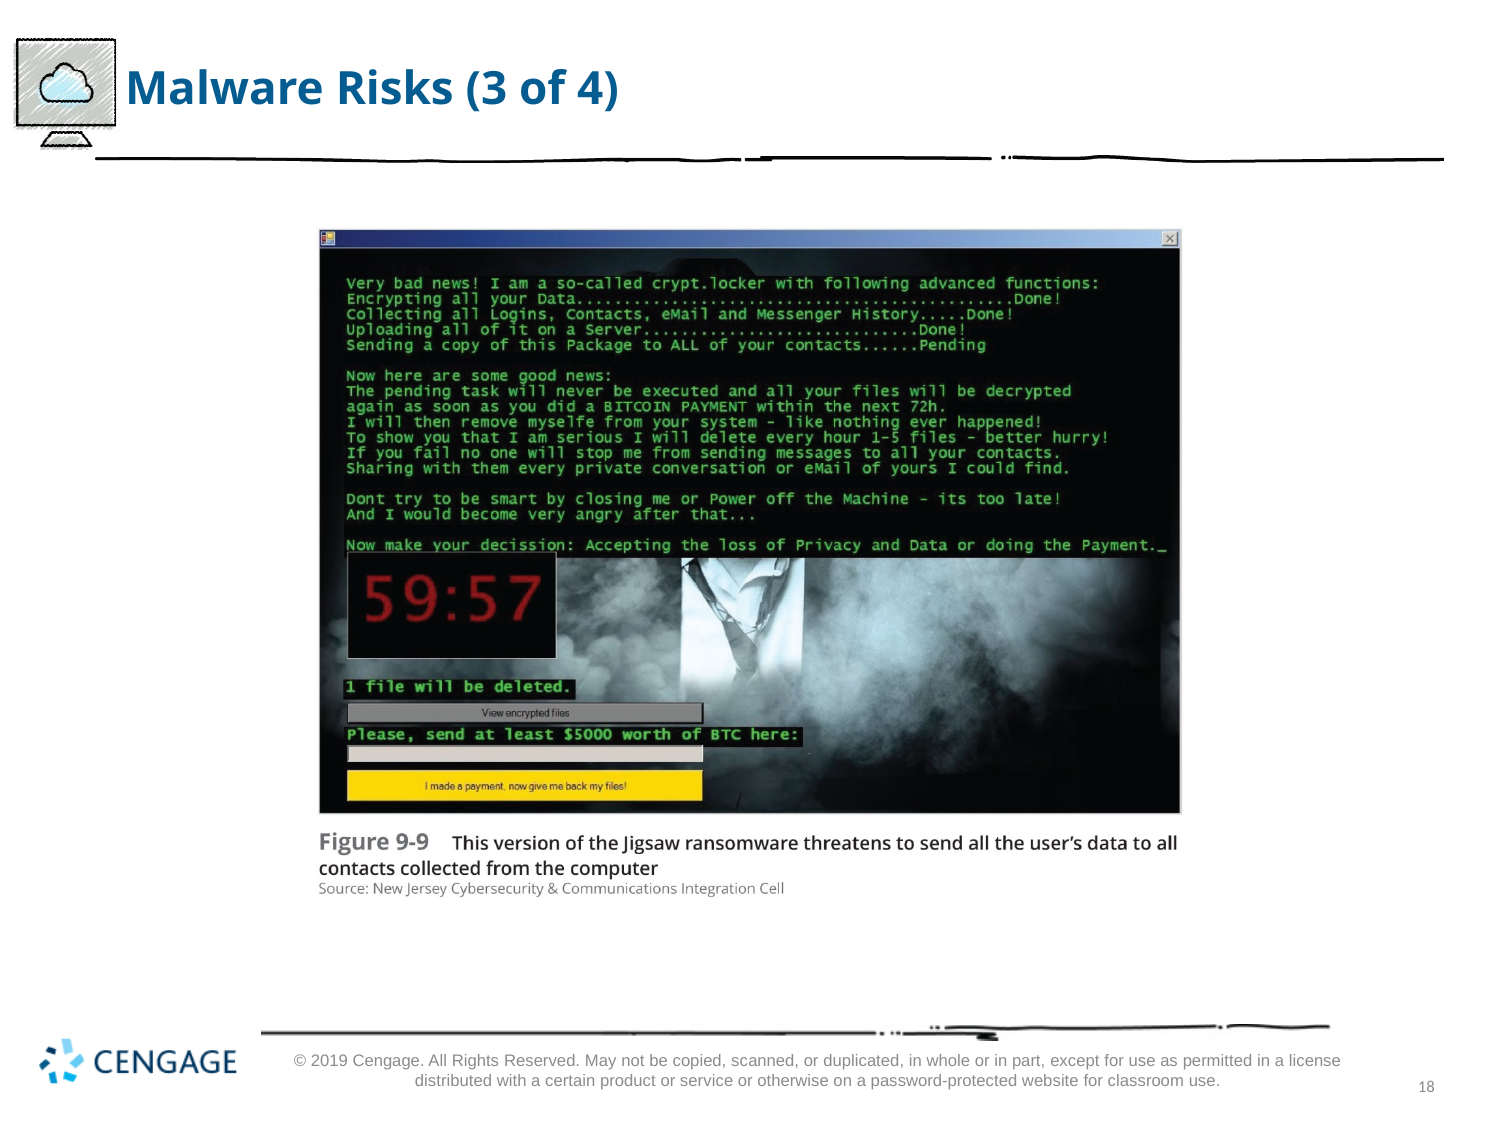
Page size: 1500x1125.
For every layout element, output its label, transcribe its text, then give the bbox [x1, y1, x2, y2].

picture [95, 155, 1444, 163]
picture [315, 226, 1185, 899]
picture [13, 36, 117, 151]
picture [261, 1024, 1331, 1041]
footer © 2019 Cengage. All Rights Reserved. May not be copied, scanned, or duplicated, in whole or in part, except for use as permitted in a license distributed with a certain product or service or otherwise on a password-protected website for classroom use. [262, 1050, 1375, 1091]
picture [19, 1025, 249, 1096]
title Malware Risks (3 of 4) [125, 66, 1442, 116]
